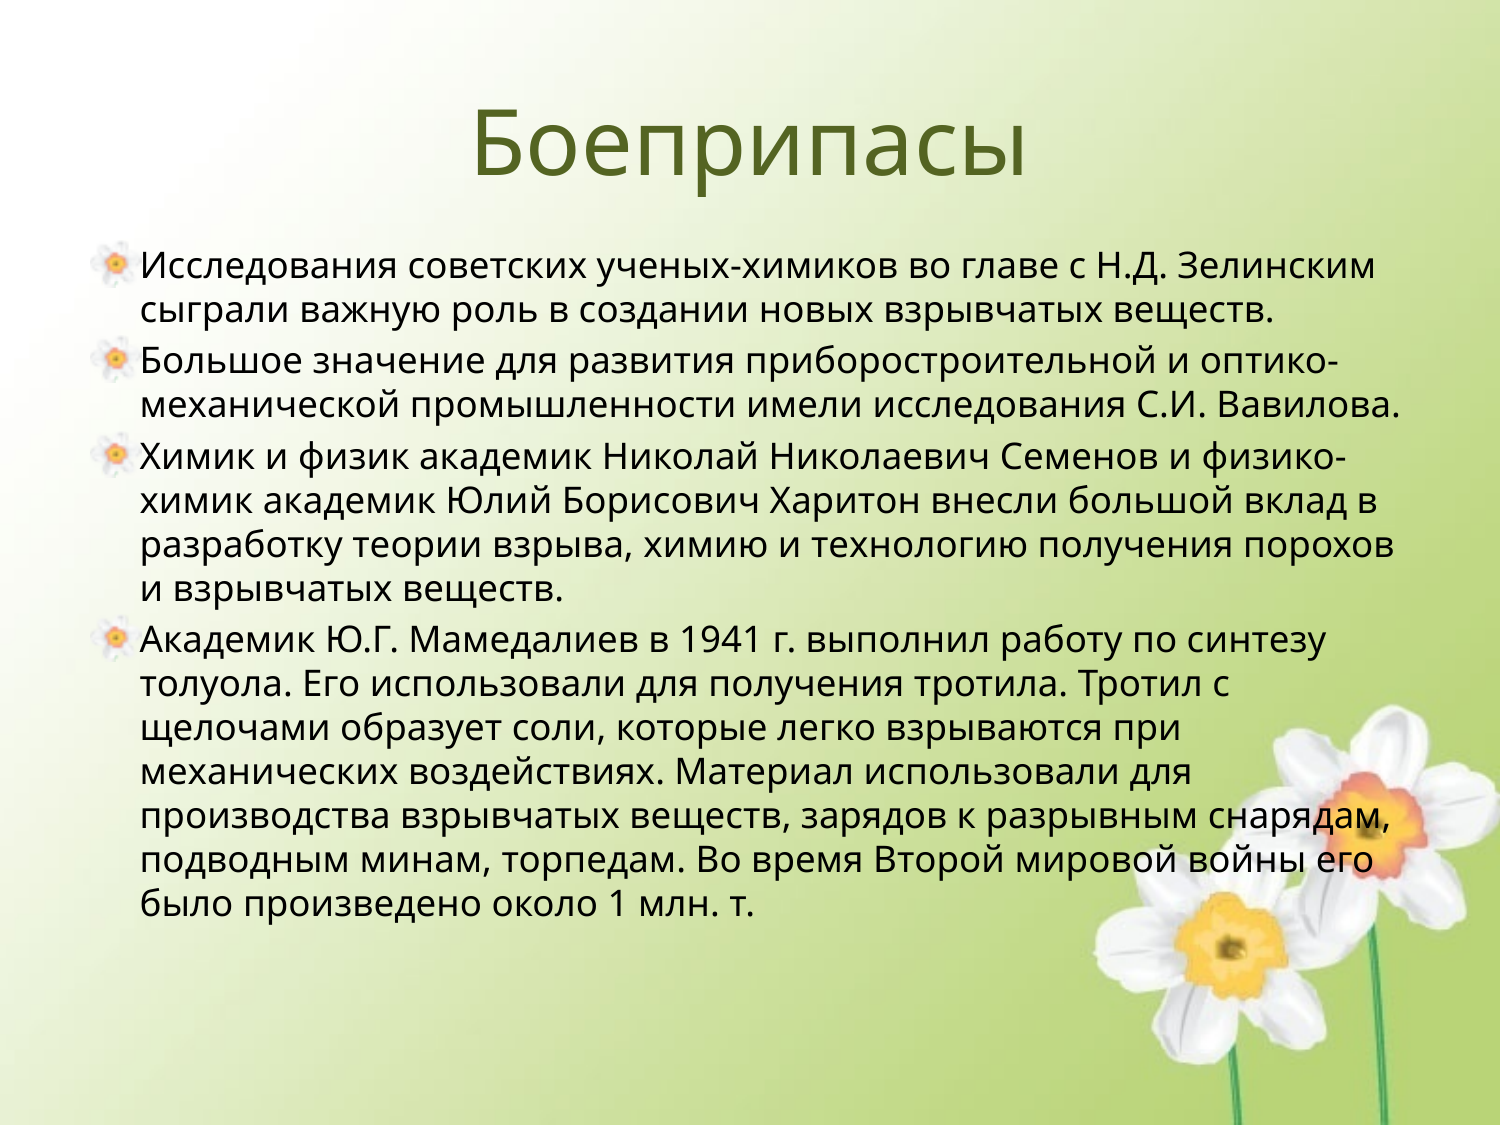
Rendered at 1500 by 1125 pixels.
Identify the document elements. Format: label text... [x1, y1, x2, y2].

picture [0, 0, 1500, 1125]
title Боеприпасы [75, 45, 1425, 233]
list Исследования советских ученых-химиков во главе с Н.Д. Зелинским сыграли важную роль в создании новых взрывчатых веществ. Большое значение для развития приборостроительной и оптико-механической промышленности имели исследования С.И. Вавилова. Химик и физик академик Николай Николаевич Семенов и физико-химик академик Юлий Борисович Харитон внесли большой вклад в разработку теории взрыва, химию и технологию получения порохов и взрывчатых веществ. Академик Ю.Г. Мамедалиев в 1941 г. выполнил работу по синтезу толуола. Его использовали для получения тротила. Тротил с щелочами образует соли, которые легко взрываются при механических воздействиях. Материал использовали для производства взрывчатых веществ, зарядов к разрывным снарядам, подводным минам, торпедам. Во время Второй мировой войны его было произведено около 1 млн. т. [75, 234, 1425, 1005]
